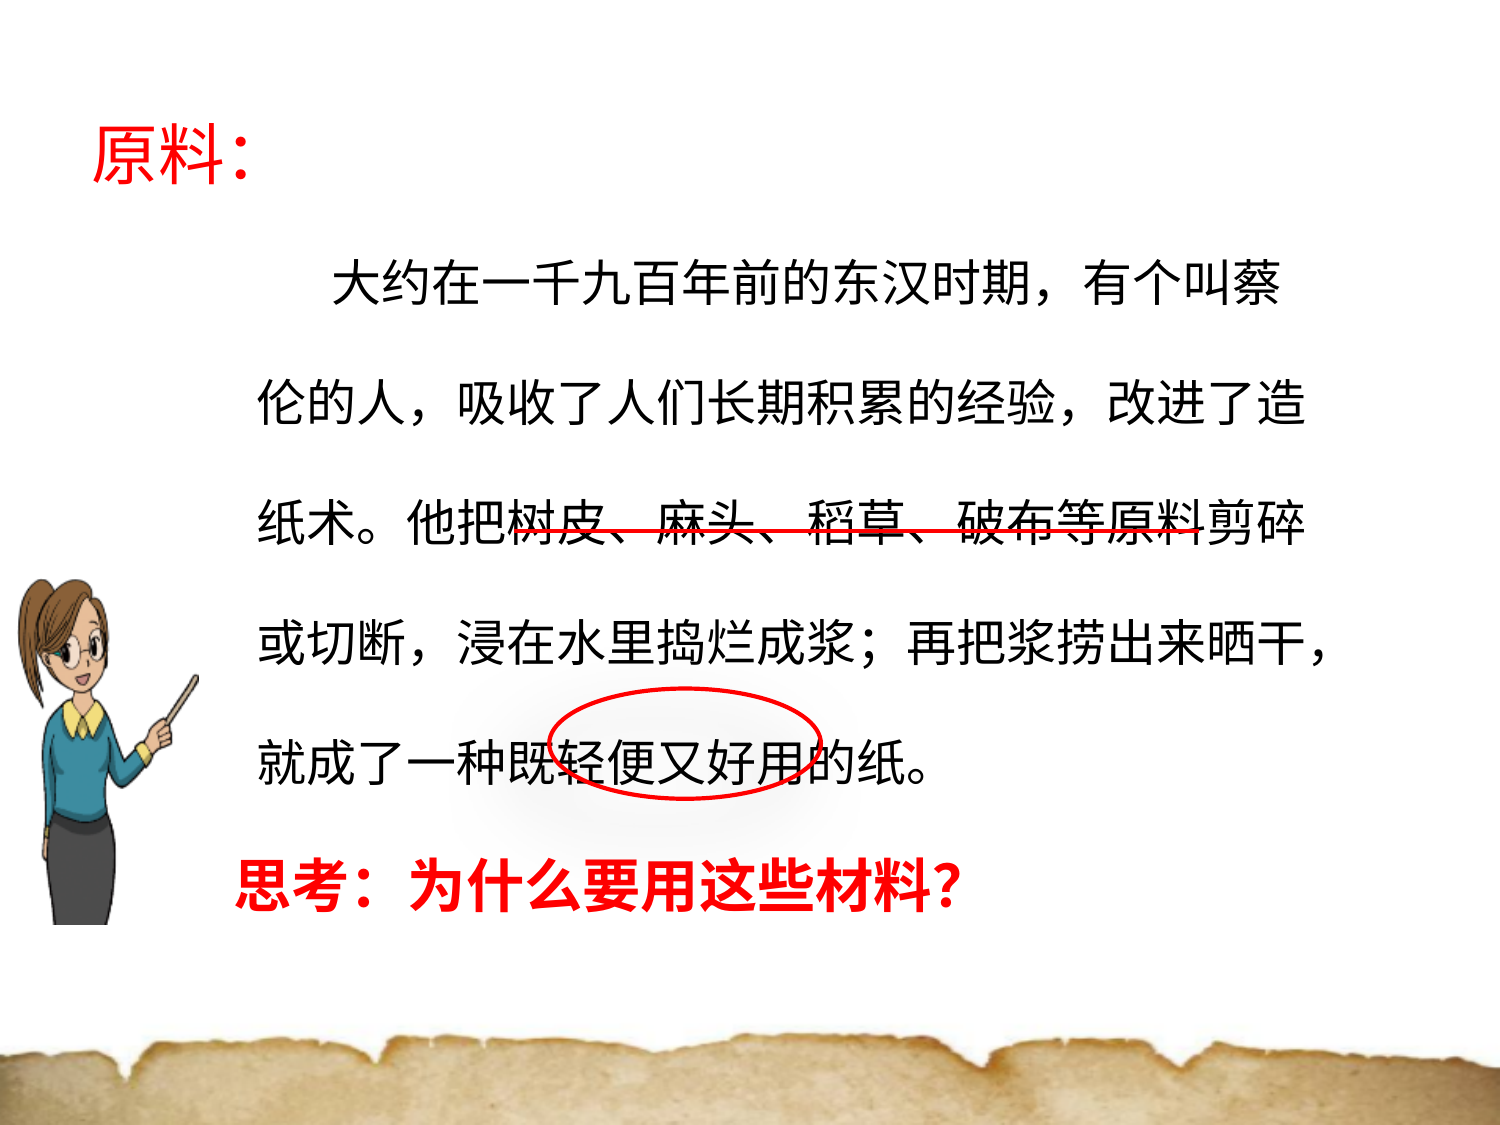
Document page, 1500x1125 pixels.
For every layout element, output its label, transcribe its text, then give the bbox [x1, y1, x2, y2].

text_box [547, 686, 824, 801]
picture [17, 578, 199, 925]
picture [0, 987, 1500, 1125]
text_box 大约在一千九百年前的东汉时期，有个叫蔡伦的人，吸收了人们长期积累的经验，改进了造纸术。他把树皮、麻头、稻草、破布等原料剪碎或切断，浸在水里捣烂成浆；再把浆捞出来晒干，就成了一种既轻便又好用的纸。 [242, 184, 1341, 800]
text_box 原料： [76, 105, 290, 201]
text_box 思考：为什么要用这些材料？ [218, 841, 1022, 927]
